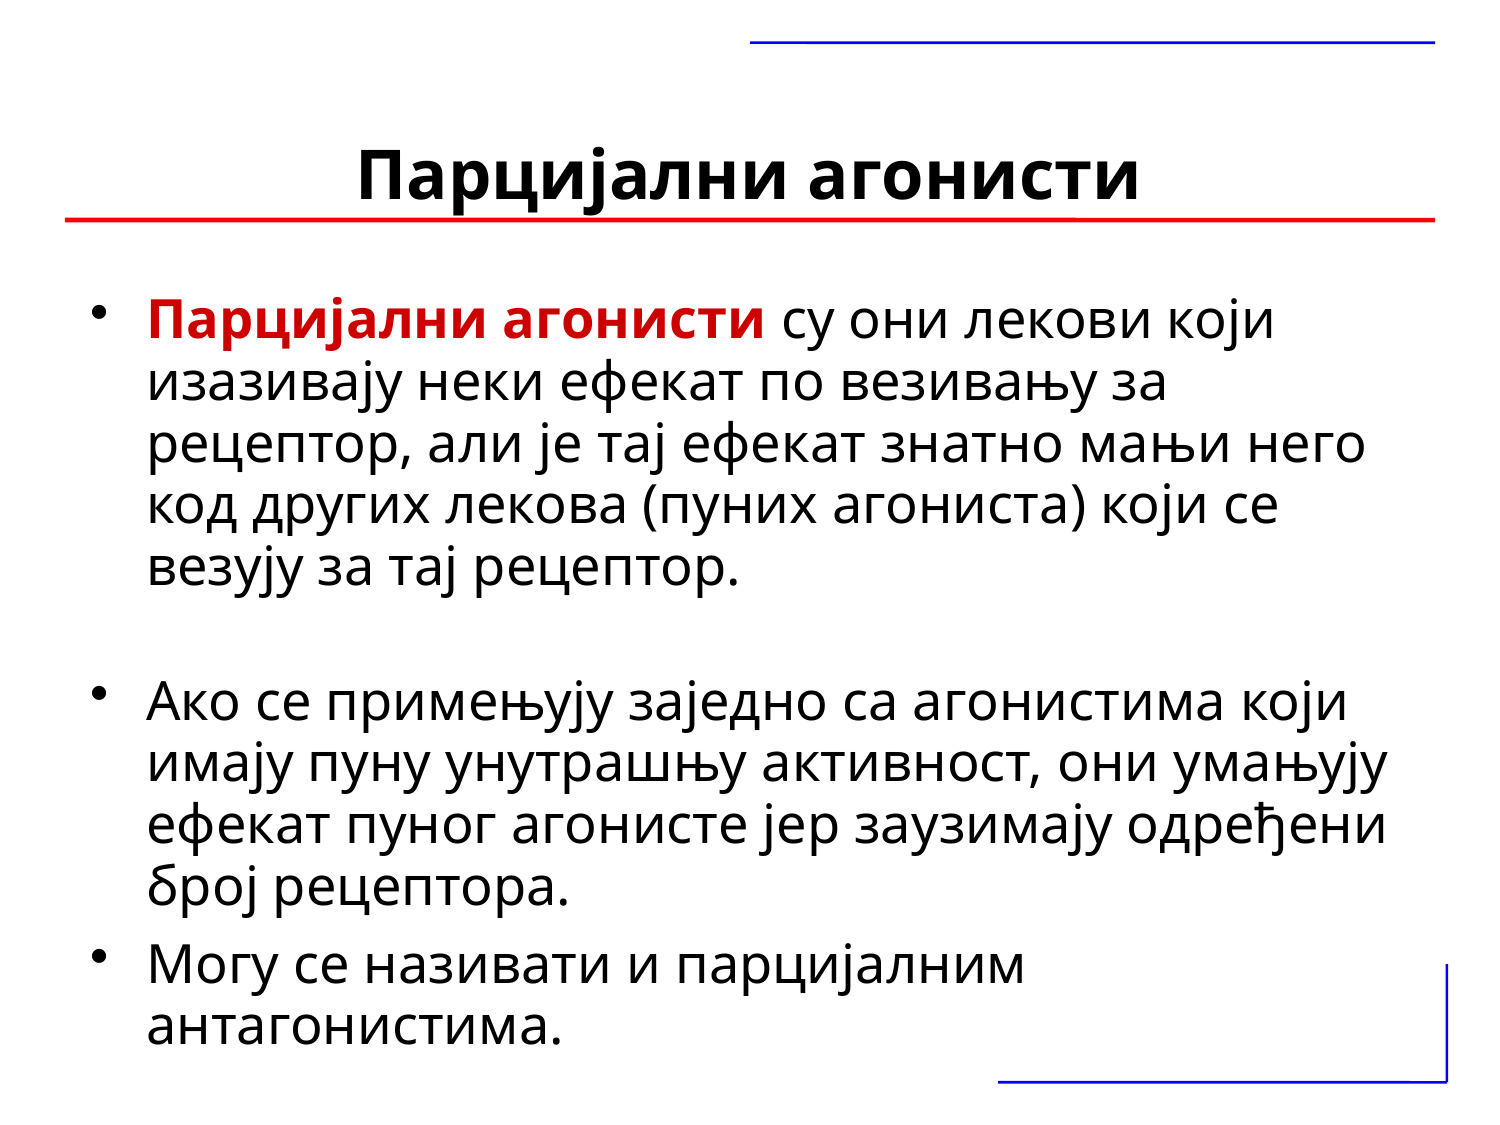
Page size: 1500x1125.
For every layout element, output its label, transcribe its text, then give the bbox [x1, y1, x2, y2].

title Парцијални агонисти [75, 101, 1424, 221]
list Парцијални агонисти су они лекови који изазивају неки ефекат по везивању за рецептор, али је тај ефекат знатно мањи него код других лекова (пуних агониста) који се везују за тај рецептор. Ако се примењују заједно са агонистима који имају пуну унутрашњу активност, они умањују ефекат пуног агонисте јер заузимају одређени број рецептора. Могу се називати и парцијалним антагонистима. [75, 282, 1425, 1006]
